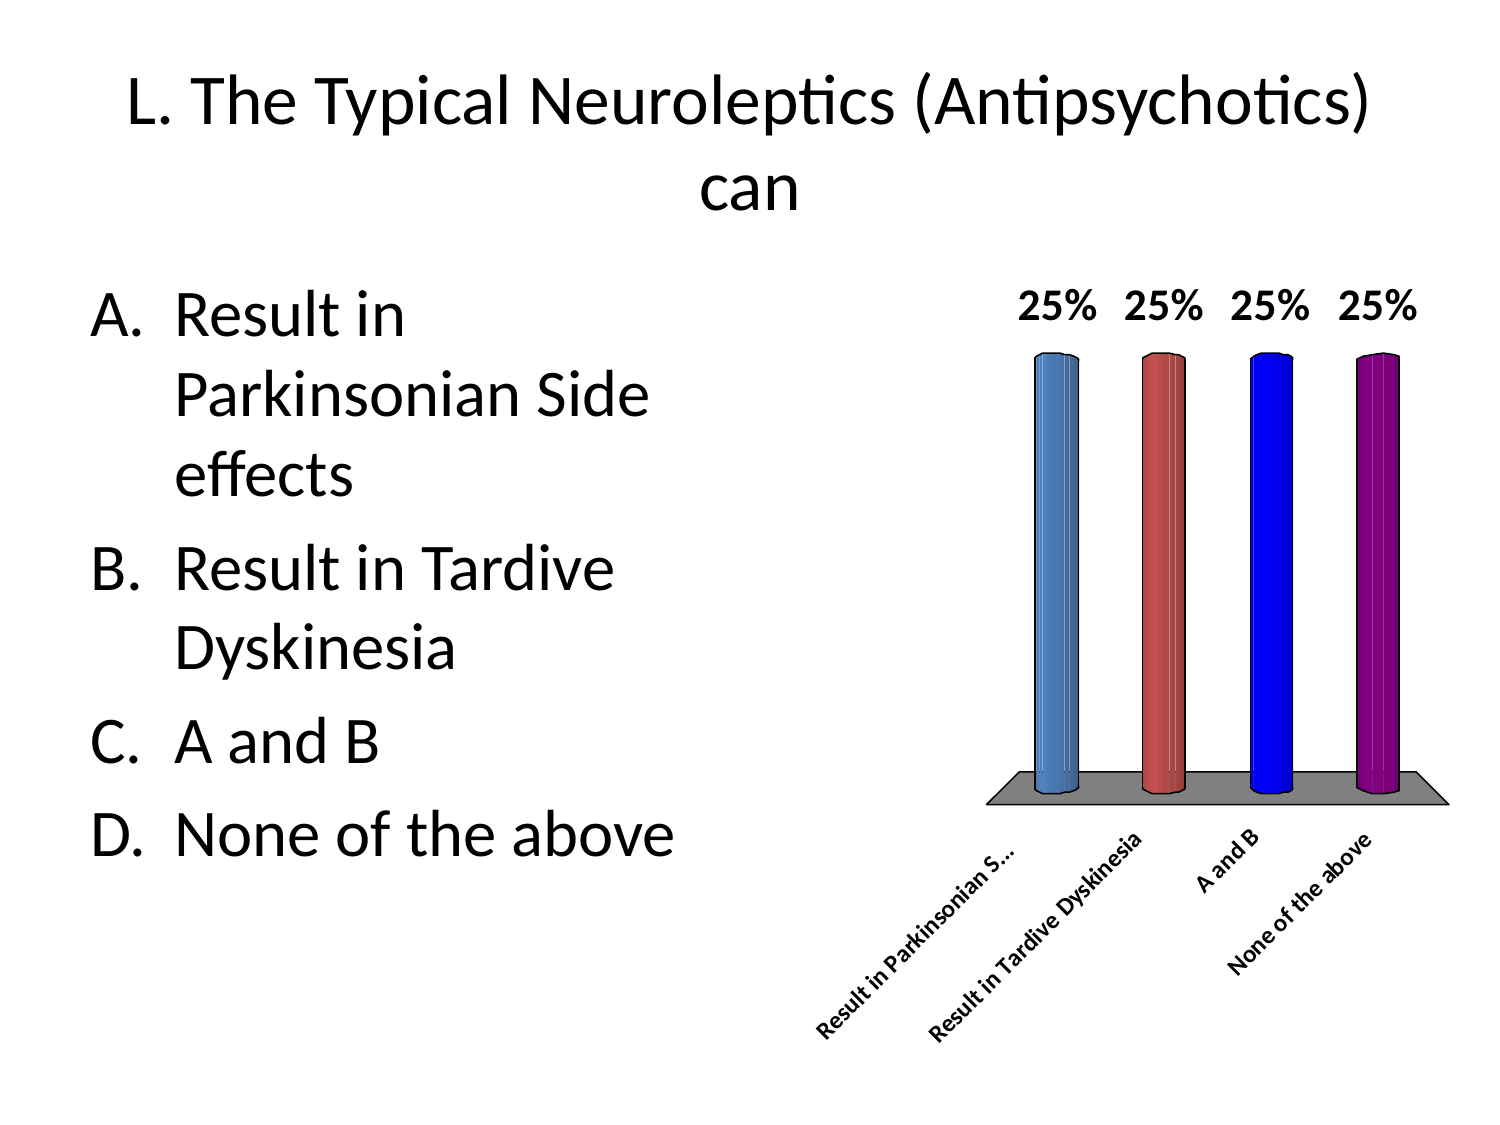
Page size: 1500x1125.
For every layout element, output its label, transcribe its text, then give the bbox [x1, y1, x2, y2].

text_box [739, 262, 1490, 1107]
title L. The Typical Neuroleptics (Antipsychotics) can [75, 45, 1425, 233]
list Result in Parkinsonian Side effects Result in Tardive Dyskinesia A and B None of the above [75, 262, 737, 1005]
